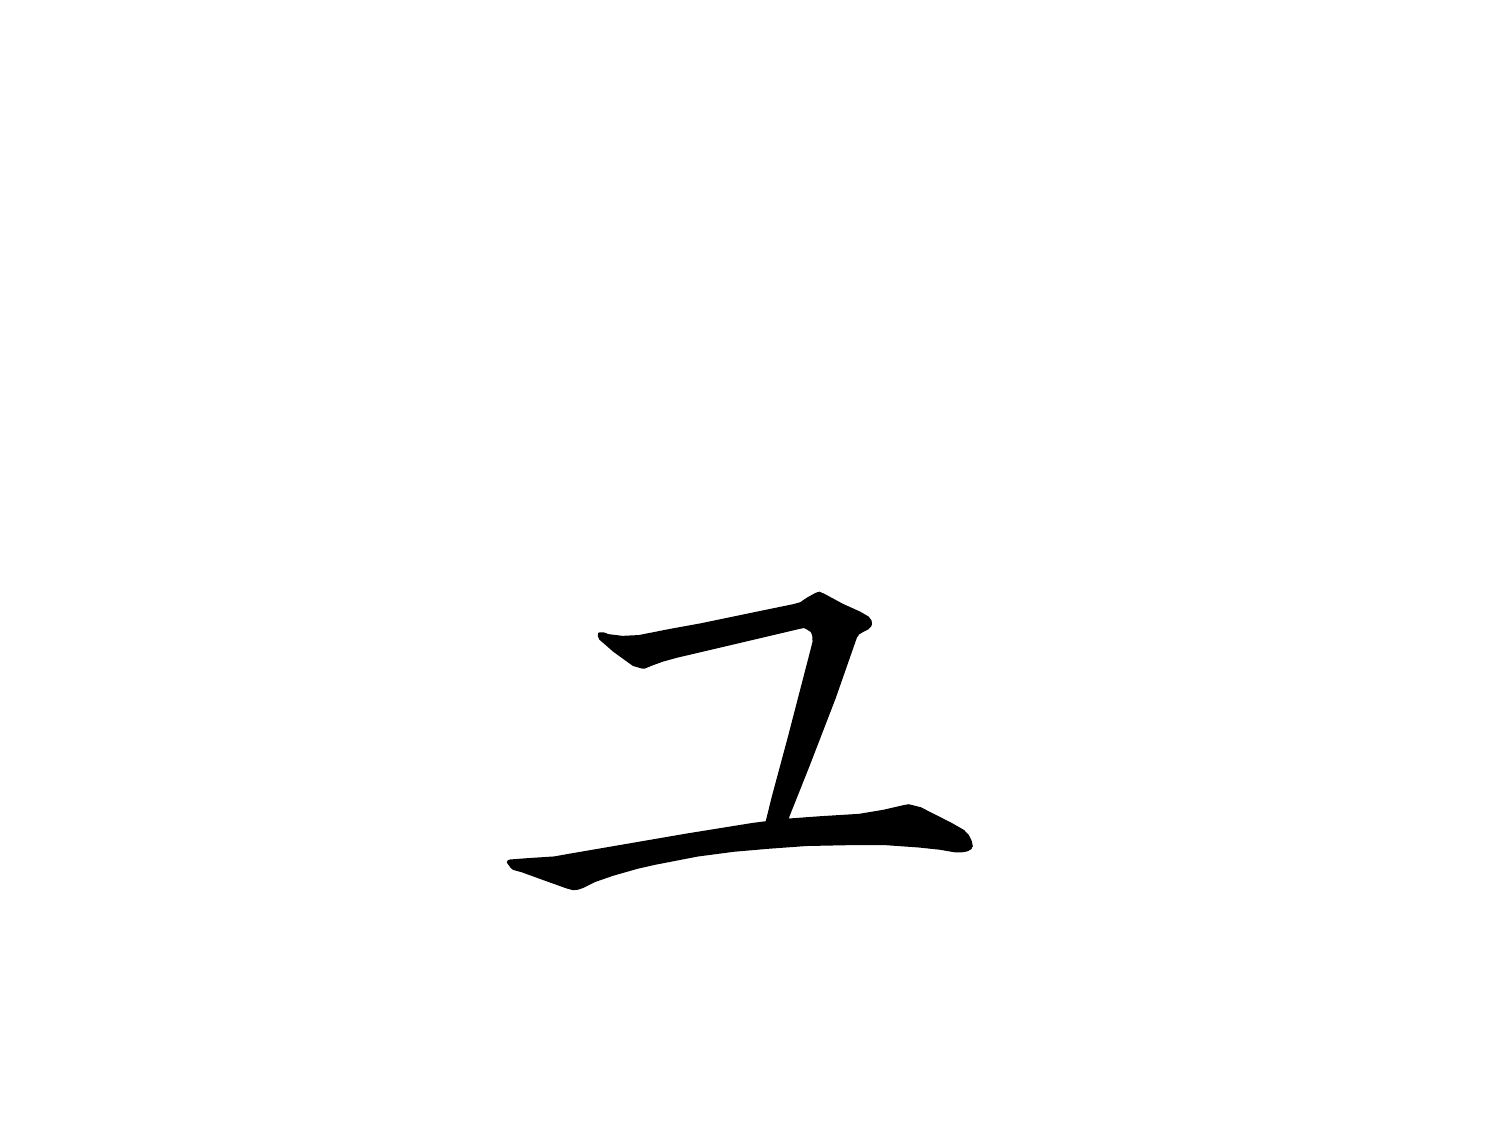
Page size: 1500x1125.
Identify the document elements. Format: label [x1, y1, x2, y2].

text_box [595, 589, 875, 671]
text_box [504, 802, 975, 893]
text_box [764, 638, 860, 819]
